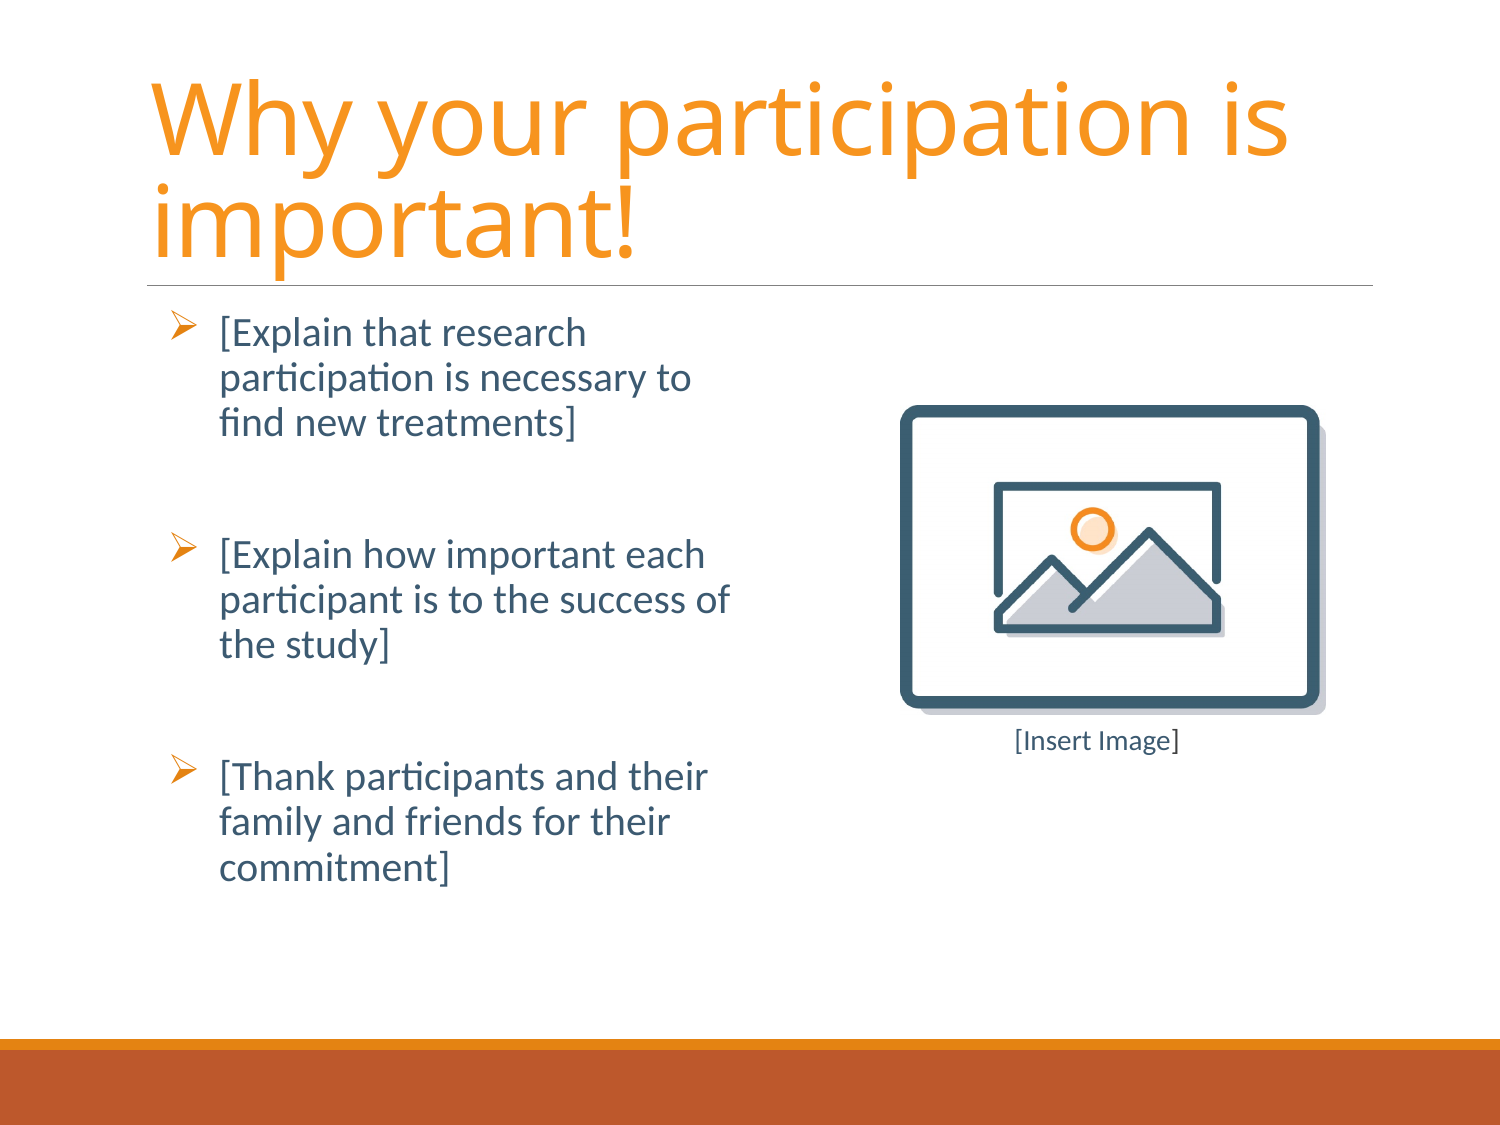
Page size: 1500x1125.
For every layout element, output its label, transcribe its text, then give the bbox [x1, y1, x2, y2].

text_box [Insert Image] [999, 723, 1206, 764]
list [Explain that research participation is necessary to find new treatments] [Explain how important each participant is to the success of the study] [Thank participants and their family and friends for their commitment] [135, 302, 743, 963]
title Why your participation is important! [135, 47, 1373, 285]
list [899, 404, 1326, 715]
